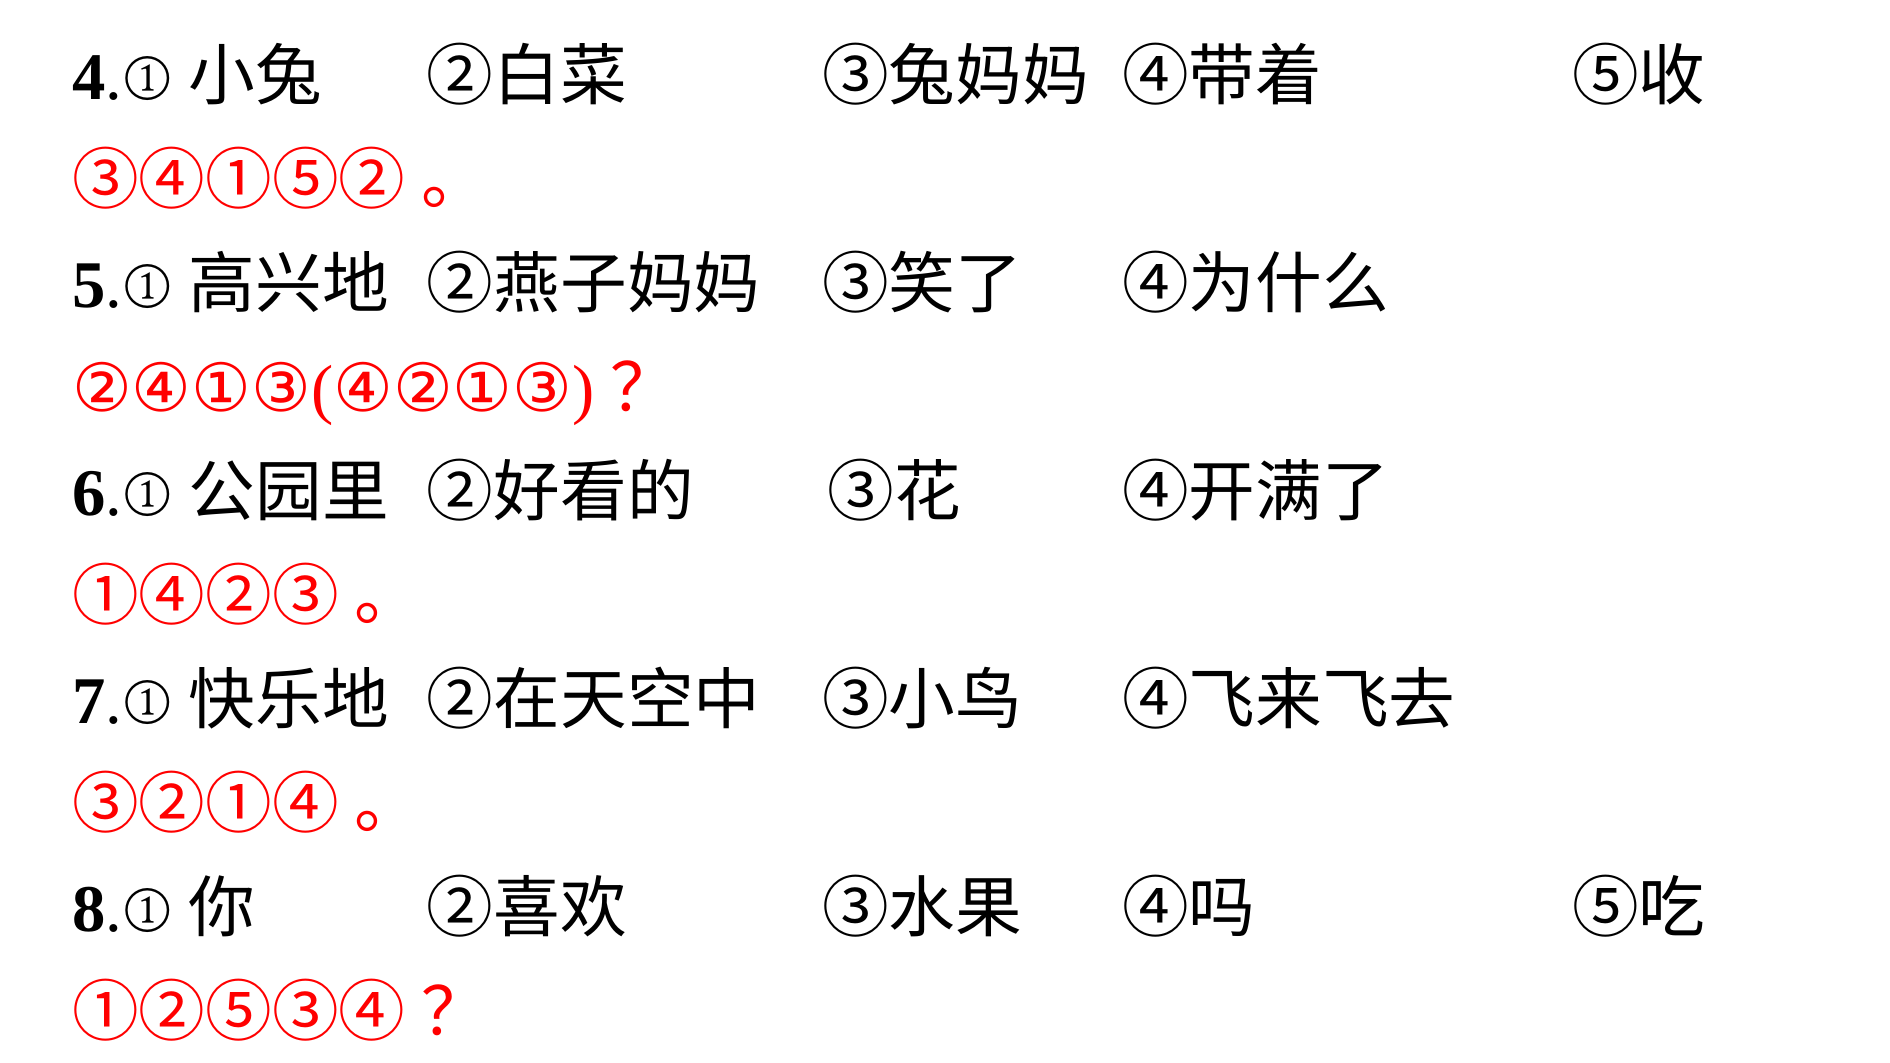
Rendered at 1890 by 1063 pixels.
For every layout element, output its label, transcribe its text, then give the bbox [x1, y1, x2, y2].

text_box 4.①小兔 ②白菜 ③兔妈妈 ④带着 ⑤收 ③④①⑤②。 5.①高兴地 ②燕子妈妈 ③笑了 ④为什么 ②④①③(④②①③)？ 6.①公园里 ②好看的 ③花 ④开满了 ①④②③。 7.①快乐地 ②在天空中 ③小鸟 ④飞来飞去 ③②①④。 8.①你 ②喜欢 ③水果 ④吗 ⑤吃 ①②⑤③④？ [57, 1, 1835, 1056]
